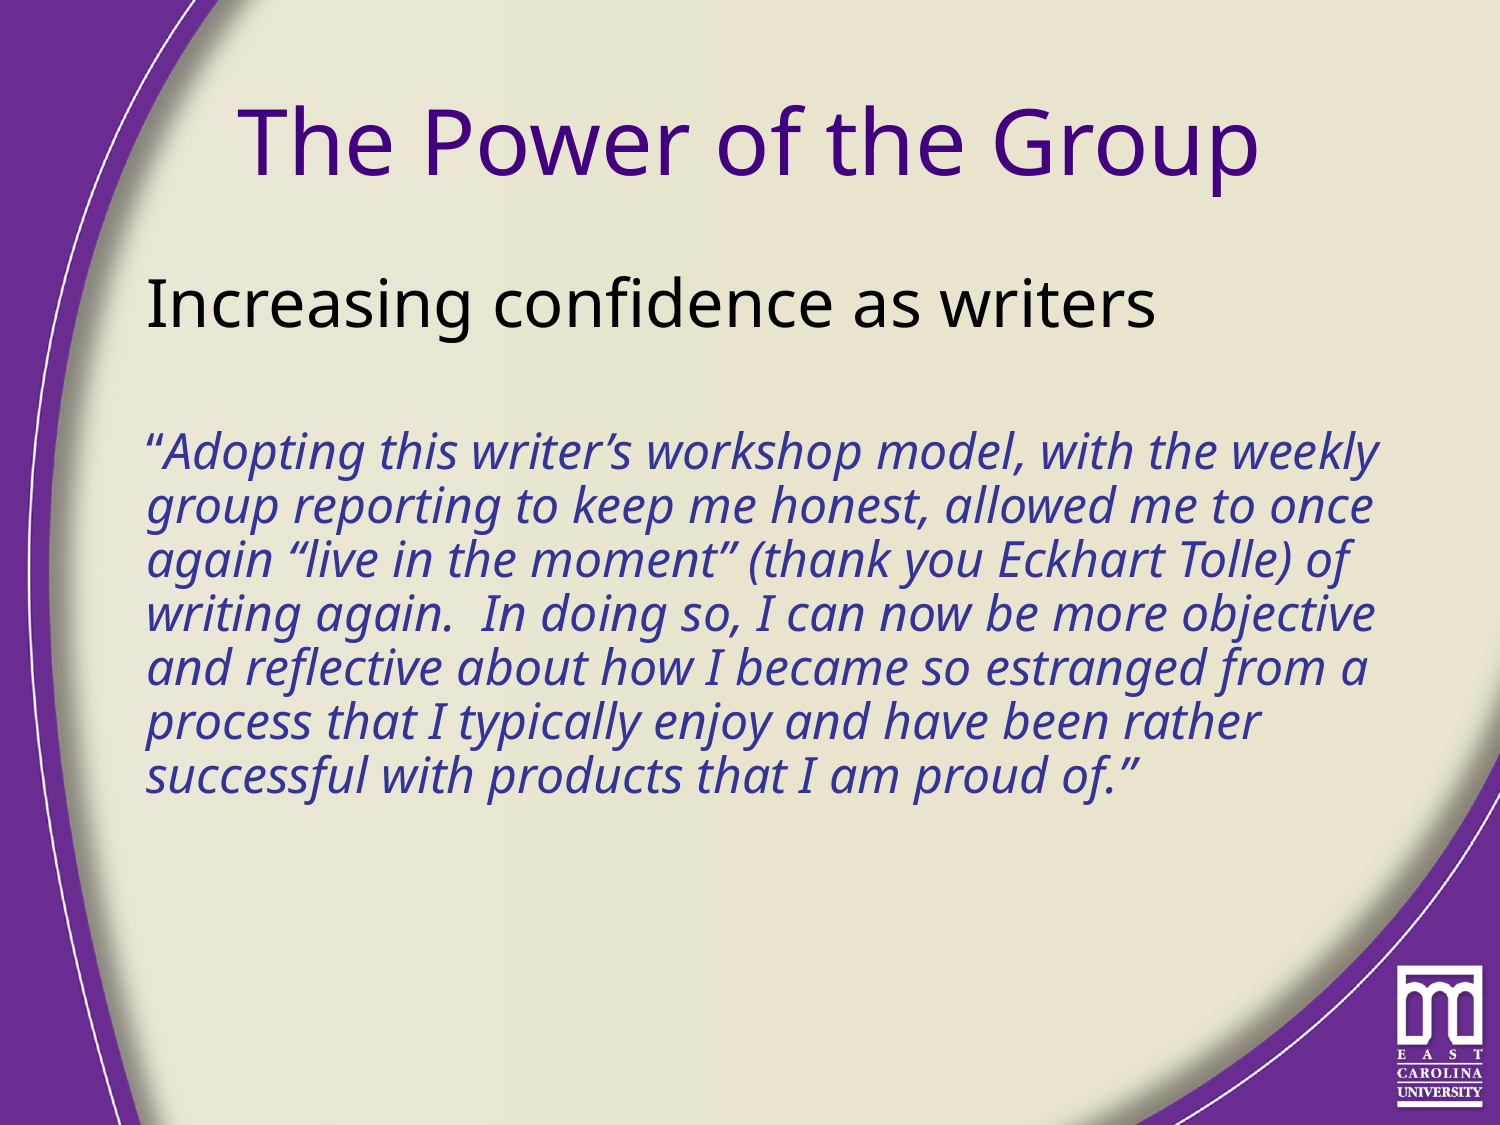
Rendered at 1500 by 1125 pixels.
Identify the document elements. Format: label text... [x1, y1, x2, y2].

title The Power of the Group [74, 44, 1426, 233]
list Increasing confidence as writers “Adopting this writer’s workshop model, with the weekly group reporting to keep me honest, allowed me to once again “live in the moment” (thank you Eckhart Tolle) of writing again. In doing so, I can now be more objective and reflective about how I became so estranged from a process that I typically enjoy and have been rather successful with products that I am proud of.” [74, 262, 1426, 968]
picture [0, 0, 1500, 1125]
